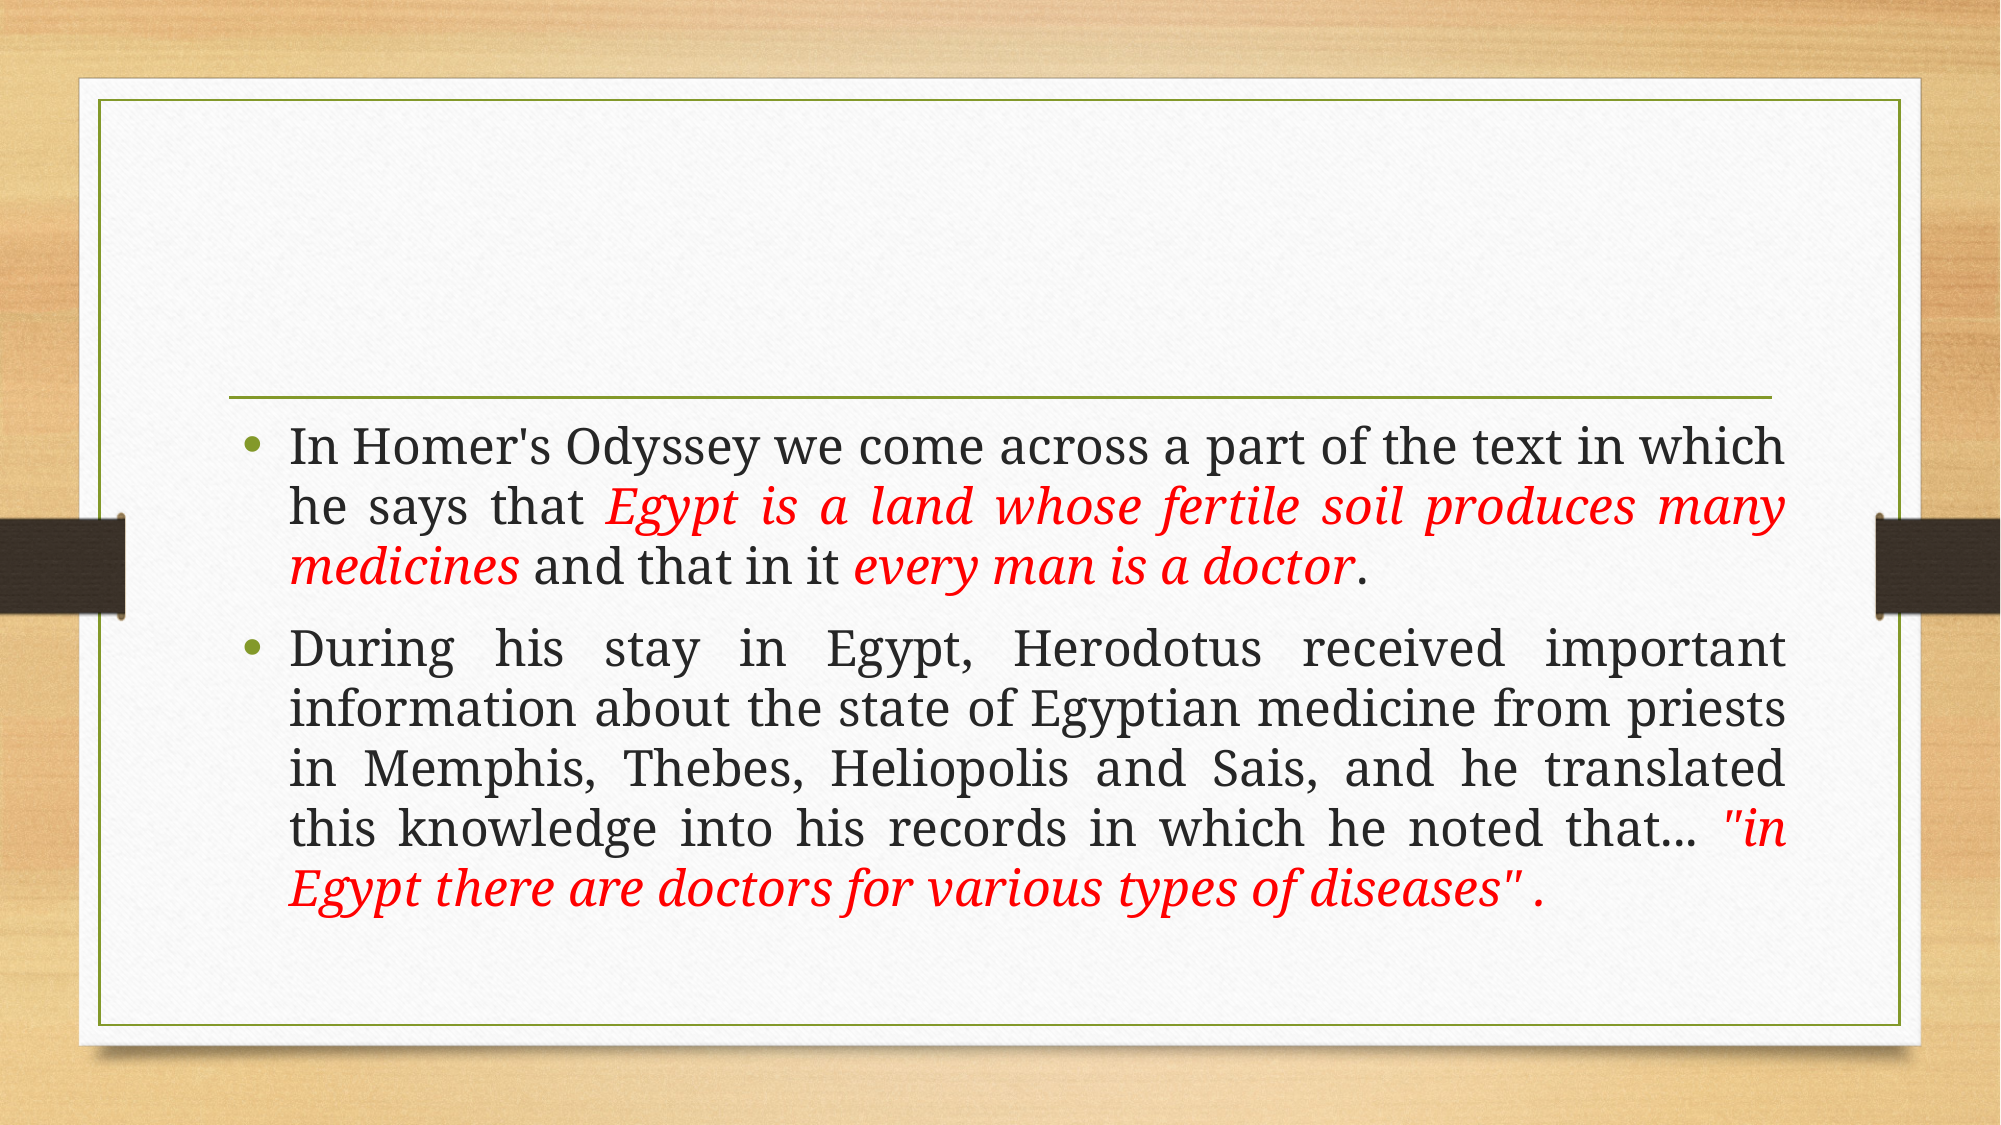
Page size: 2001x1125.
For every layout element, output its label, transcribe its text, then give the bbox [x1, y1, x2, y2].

picture [0, 0, 2001, 1125]
list In Homer's Odyssey we come across a part of the text in which he says that Egypt is a land whose fertile soil produces many medicines and that in it every man is a doctor. During his stay in Egypt, Herodotus received important information about the state of Egyptian medicine from priests in Memphis, Thebes, Heliopolis and Sais, and he translated this knowledge into his records in which he noted that... "in Egypt there are doctors for various types of diseases" . [227, 406, 1803, 951]
